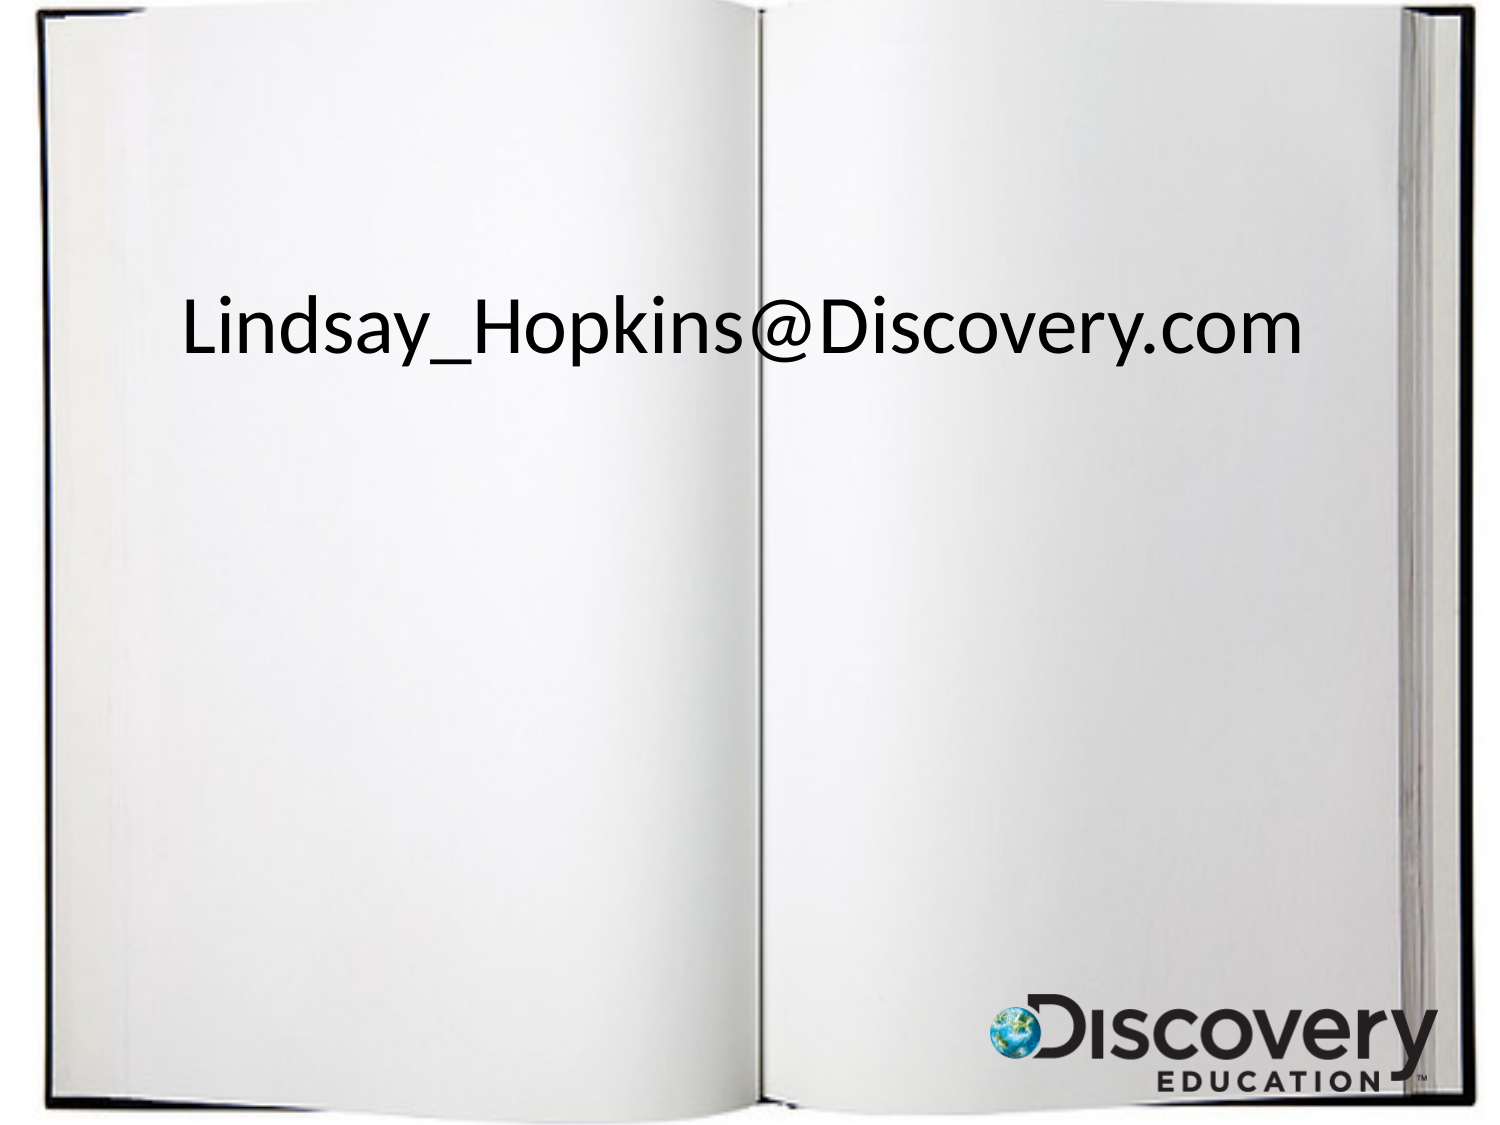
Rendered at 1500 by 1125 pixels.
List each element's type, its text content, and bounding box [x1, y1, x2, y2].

picture [0, 0, 1500, 1125]
list Lindsay_Hopkins@Discovery.com [62, 262, 1425, 1075]
